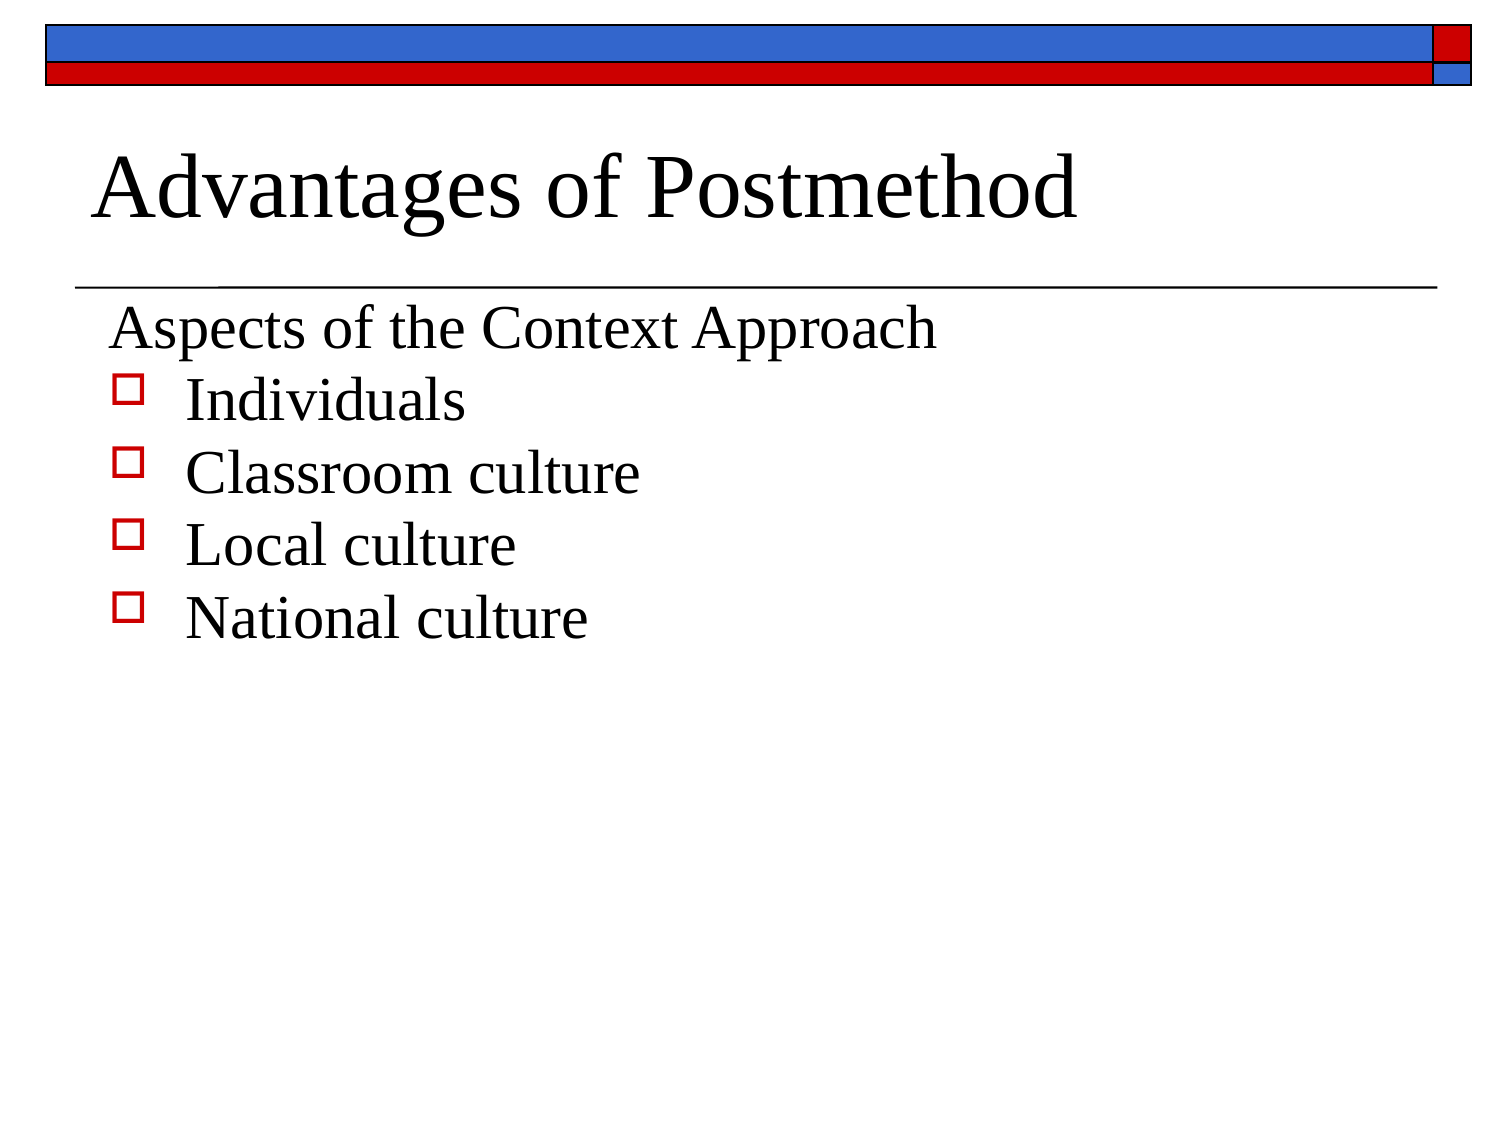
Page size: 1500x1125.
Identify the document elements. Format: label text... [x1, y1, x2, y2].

title Advantages of Postmethod [74, 87, 1426, 276]
list Aspects of the Context Approach Individuals Classroom culture Local culture National culture [93, 292, 1444, 1036]
